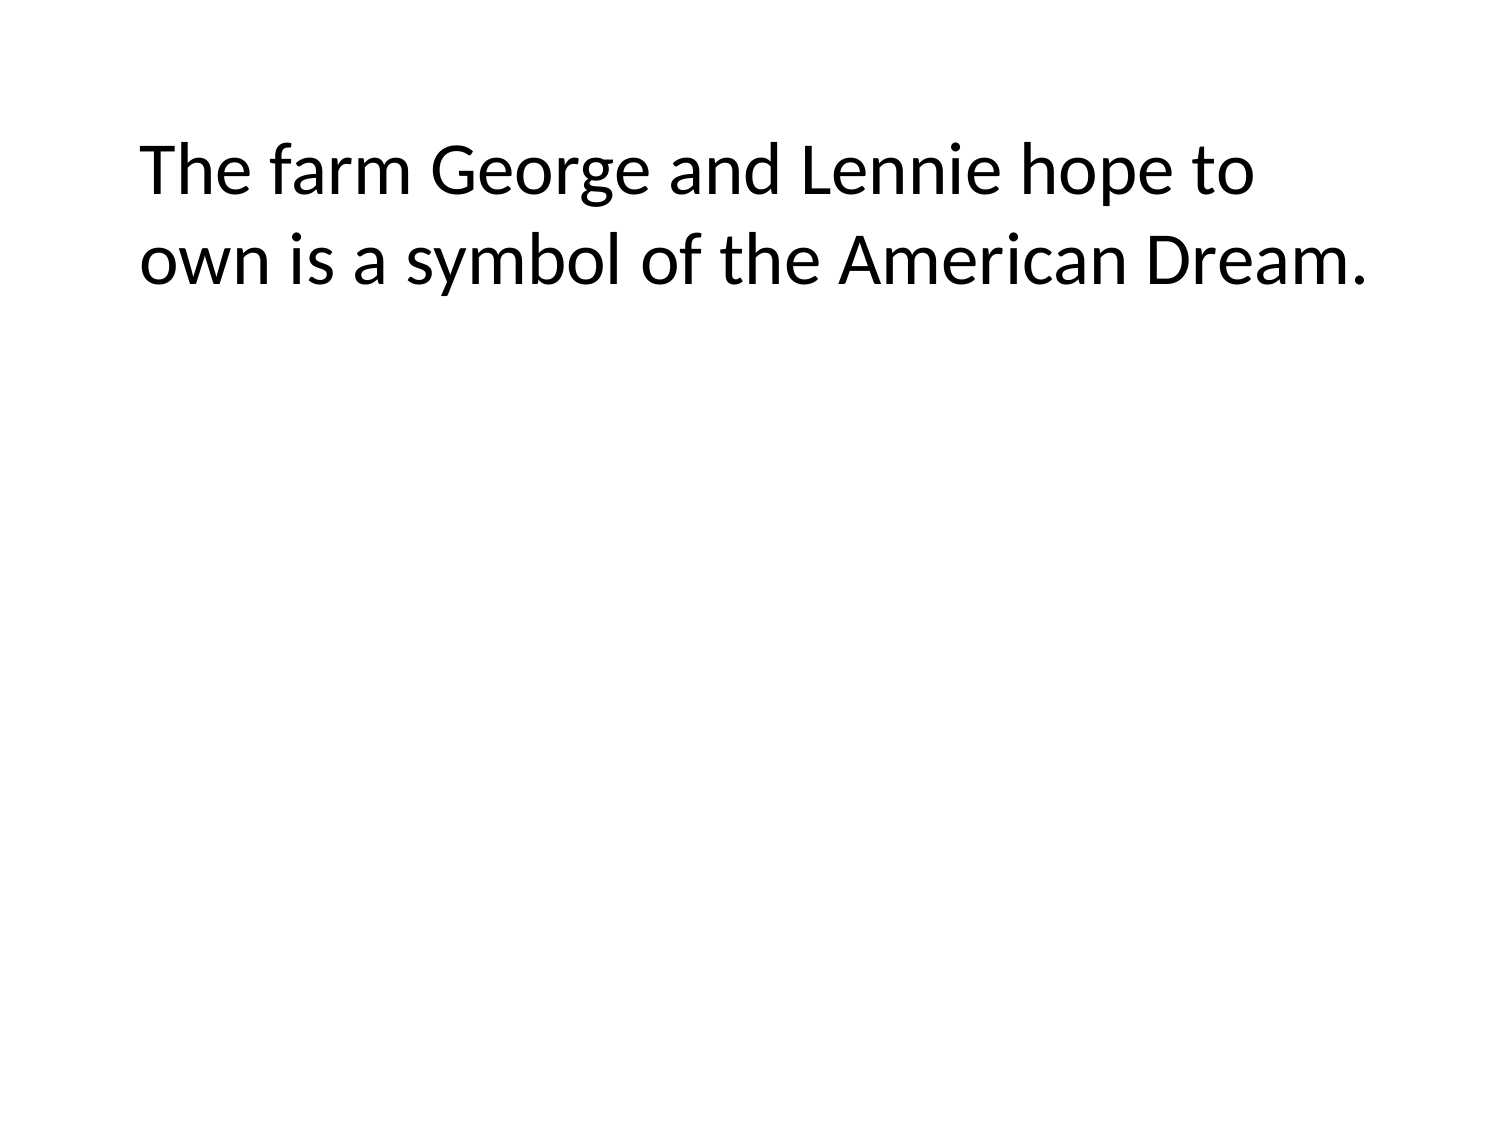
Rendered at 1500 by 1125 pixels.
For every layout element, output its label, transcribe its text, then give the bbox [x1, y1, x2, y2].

text_box The farm George and Lennie hope to own is a symbol of the American Dream. [124, 112, 1388, 308]
